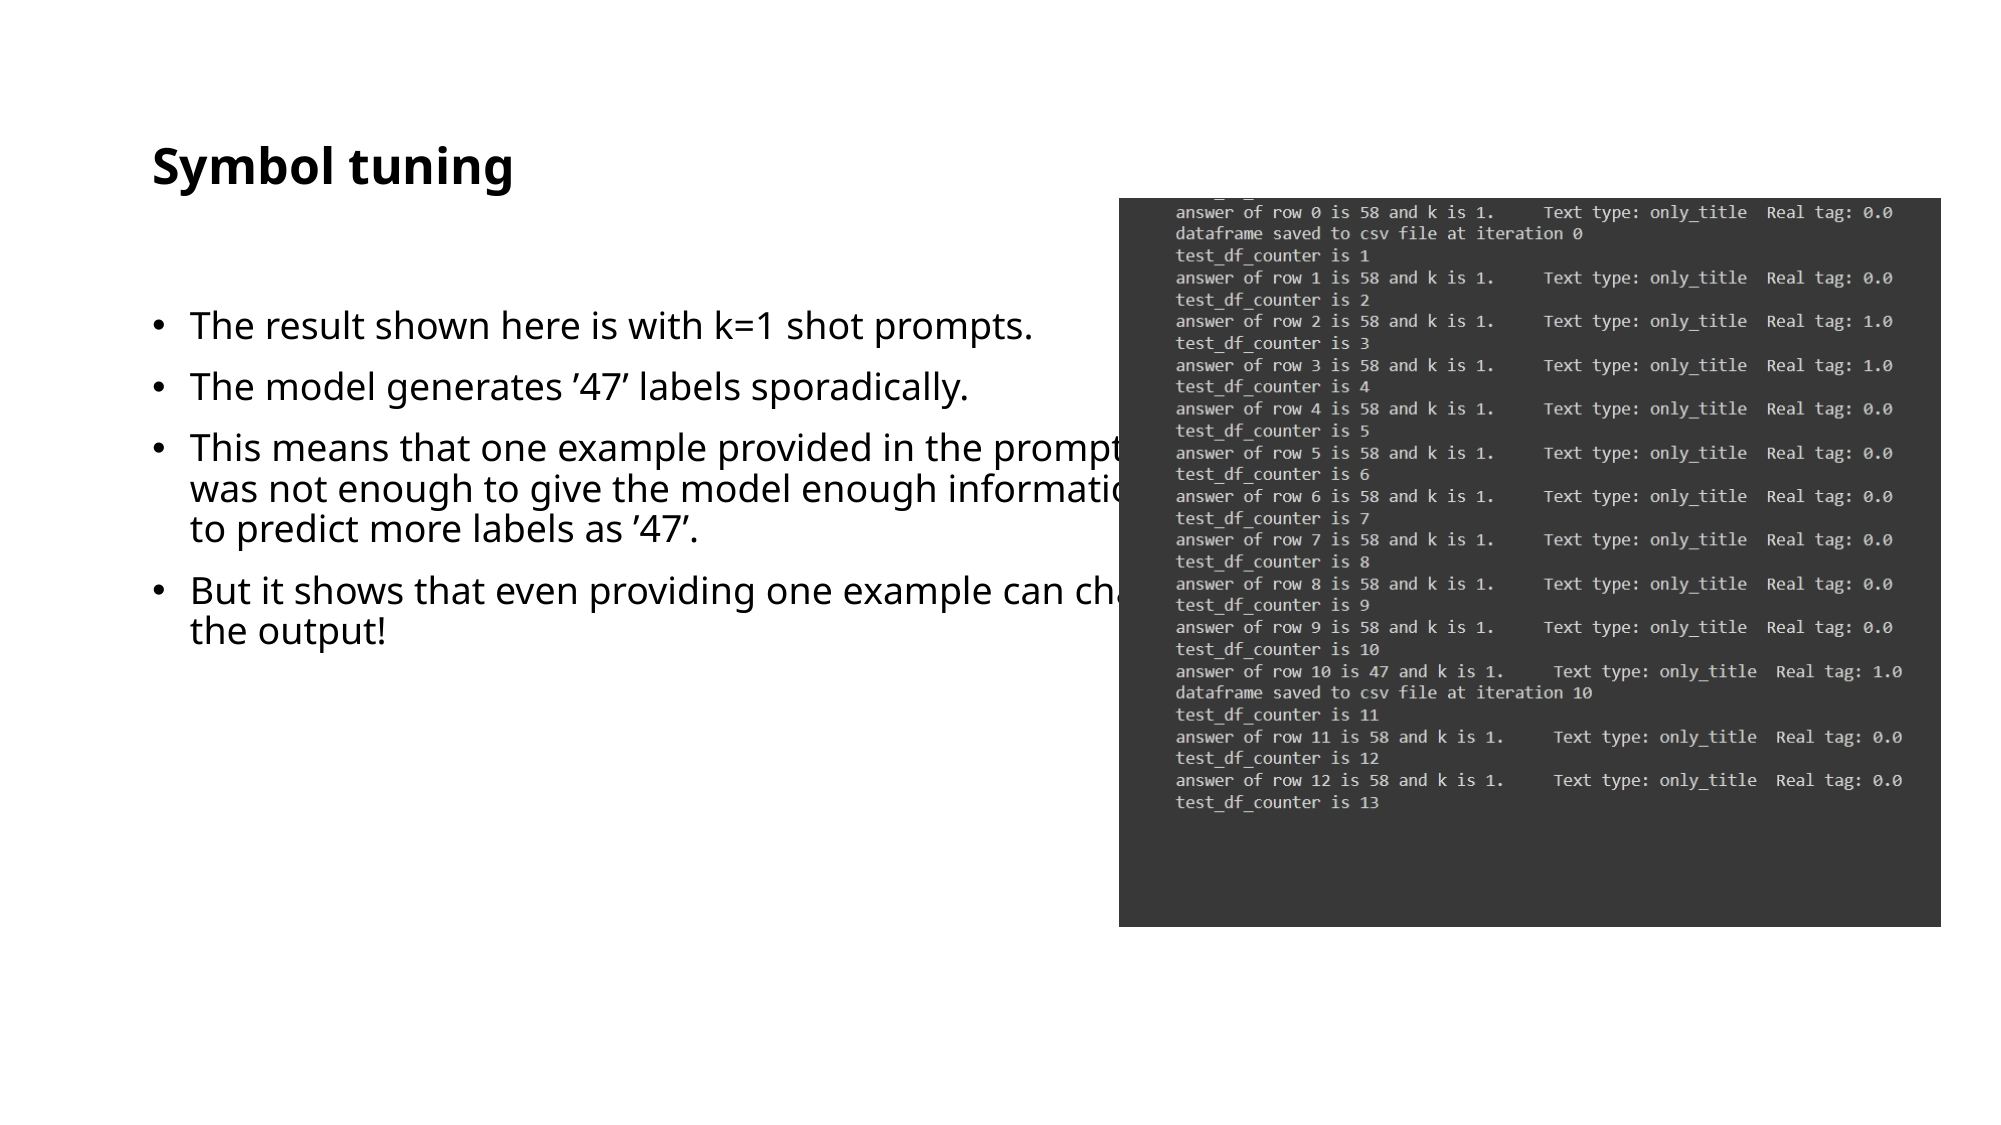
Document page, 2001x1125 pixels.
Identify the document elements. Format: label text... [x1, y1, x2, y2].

list The result shown here is with k=1 shot prompts. The model generates ’47’ labels sporadically. This means that one example provided in the prompt was not enough to give the model enough information to predict more labels as ’47’. But it shows that even providing one example can change the output! [137, 299, 1863, 1014]
picture [1118, 198, 1941, 927]
title Symbol tuning [137, 59, 1863, 278]
